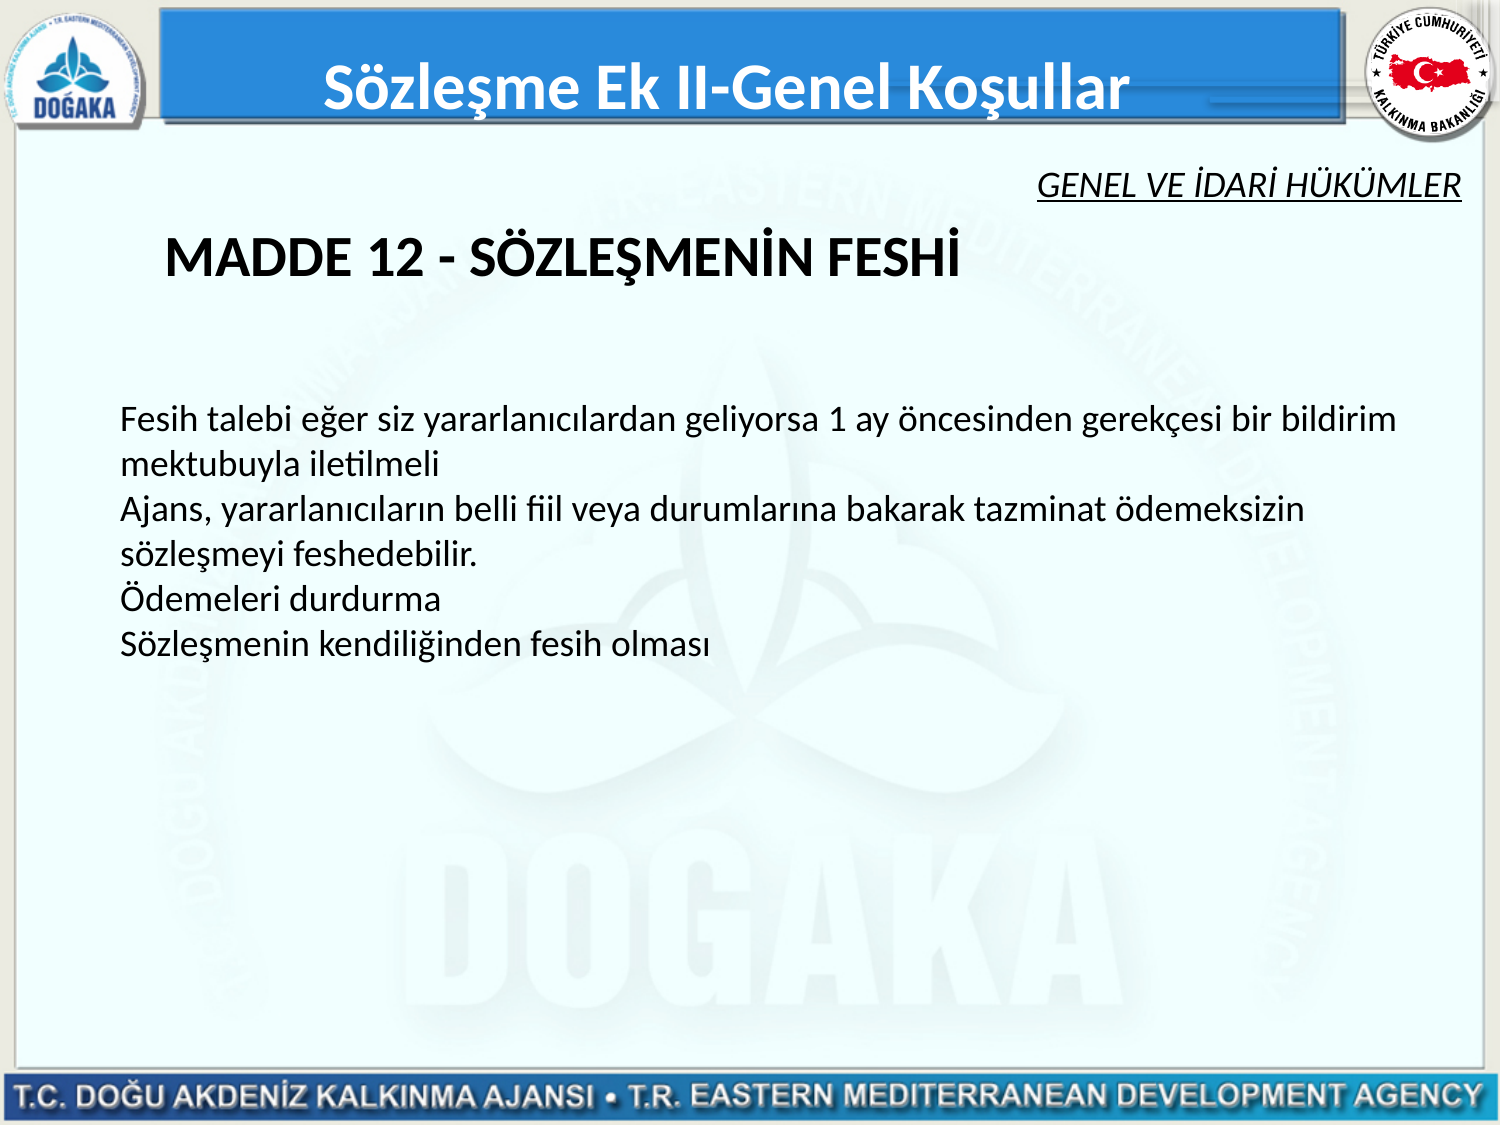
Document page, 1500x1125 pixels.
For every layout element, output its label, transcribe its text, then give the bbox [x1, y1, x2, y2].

text_box Genel ve İdarİ hükümler [1022, 152, 1478, 213]
text_box Sözleşme Ek II-Genel Koşullar [308, 35, 1147, 130]
list Fesih talebi eğer siz yararlanıcılardan geliyorsa 1 ay öncesinden gerekçesi bir bildirim mektubuyla iletilmeli Ajans, yararlanıcıların belli fiil veya durumlarına bakarak tazminat ödemeksizin sözleşmeyi feshedebilir. Ödemeleri durdurma Sözleşmenin kendiliğinden fesih olması [105, 386, 1456, 1026]
picture [0, 0, 1500, 1125]
title MADDE 12 - SÖZLEŞMENİN FESHİ [150, 210, 1079, 386]
